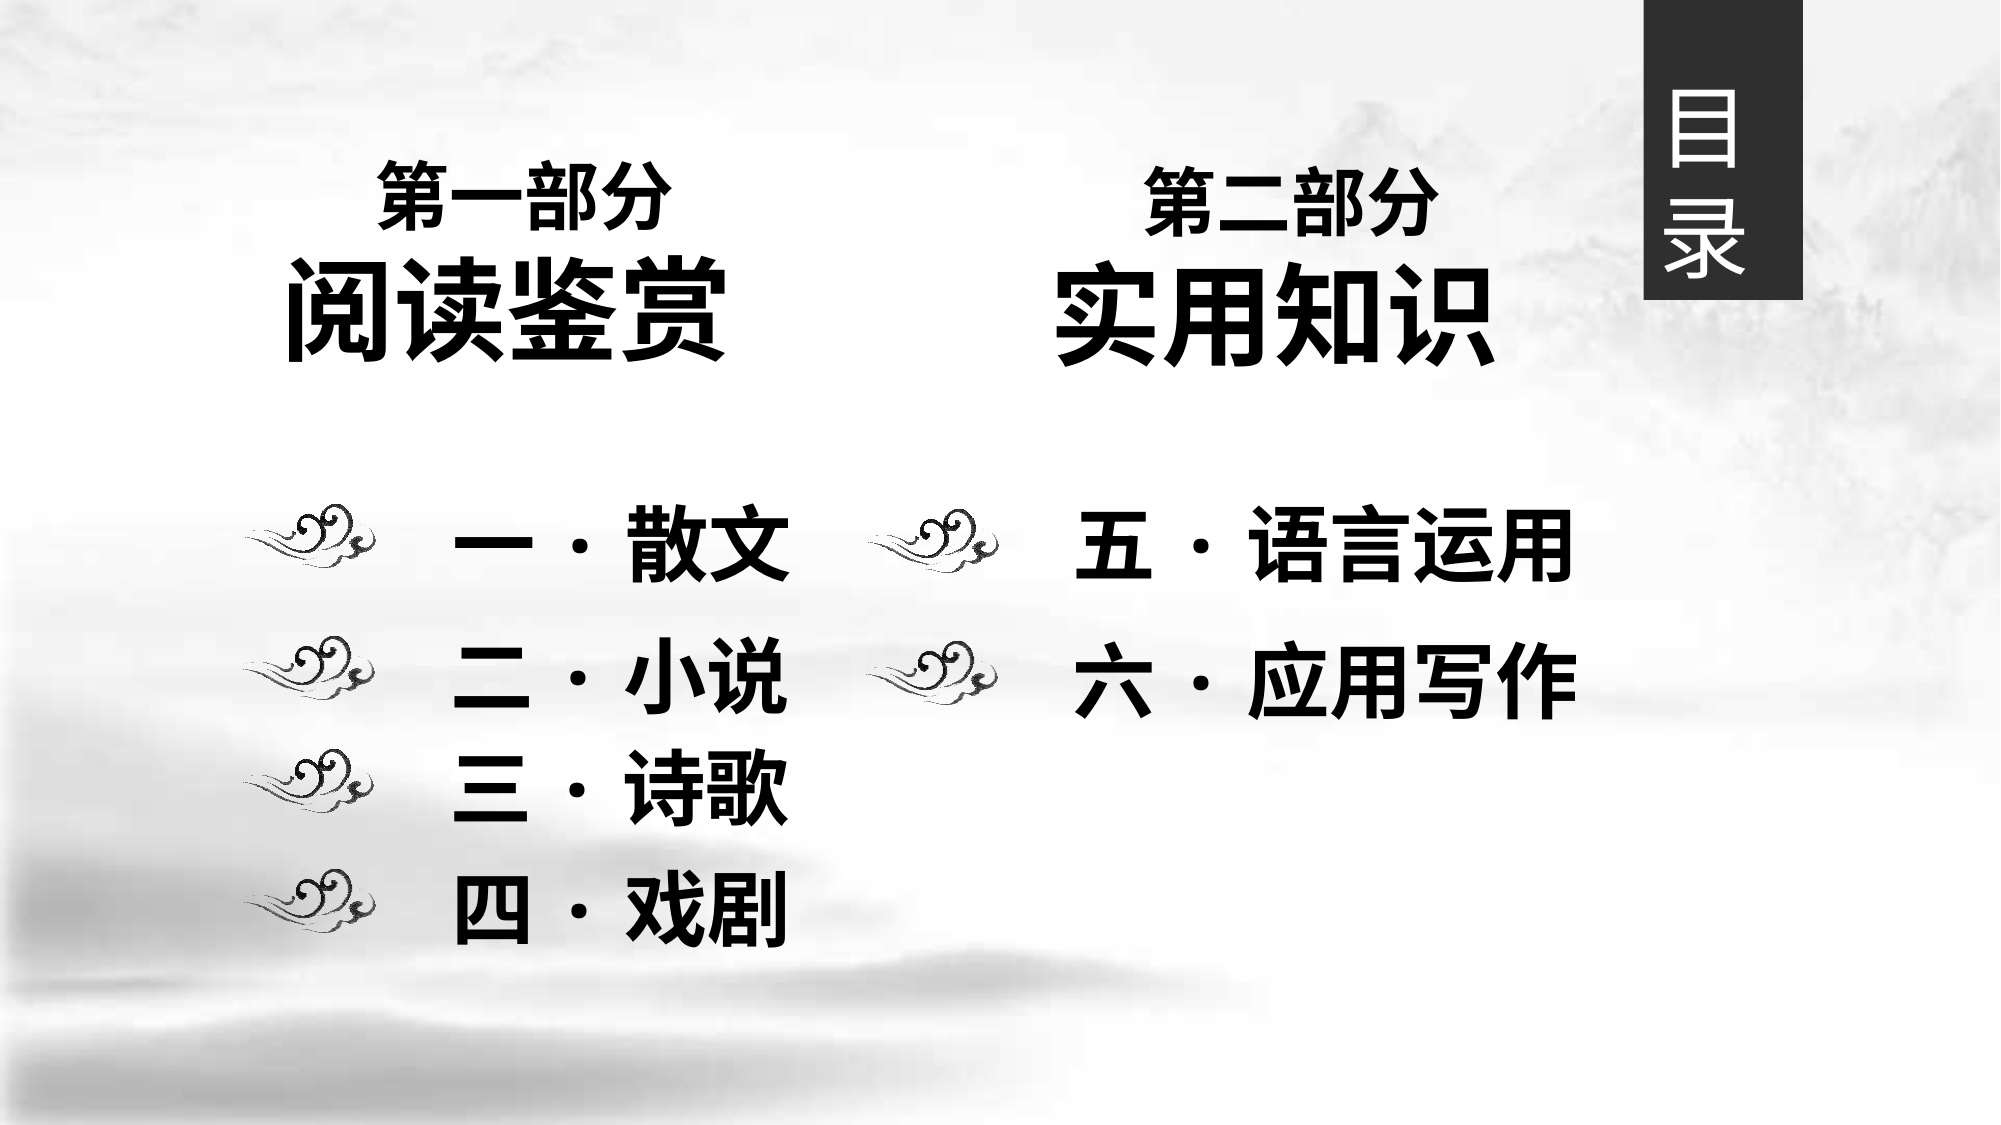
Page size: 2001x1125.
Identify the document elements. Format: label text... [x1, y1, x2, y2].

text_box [1643, 0, 1804, 301]
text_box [861, 484, 1671, 738]
picture [0, 0, 2001, 1125]
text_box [238, 484, 1050, 966]
text_box 第一部分 阅读鉴赏 [267, 142, 747, 382]
text_box 第二部分 实用知识 [1034, 147, 1515, 388]
